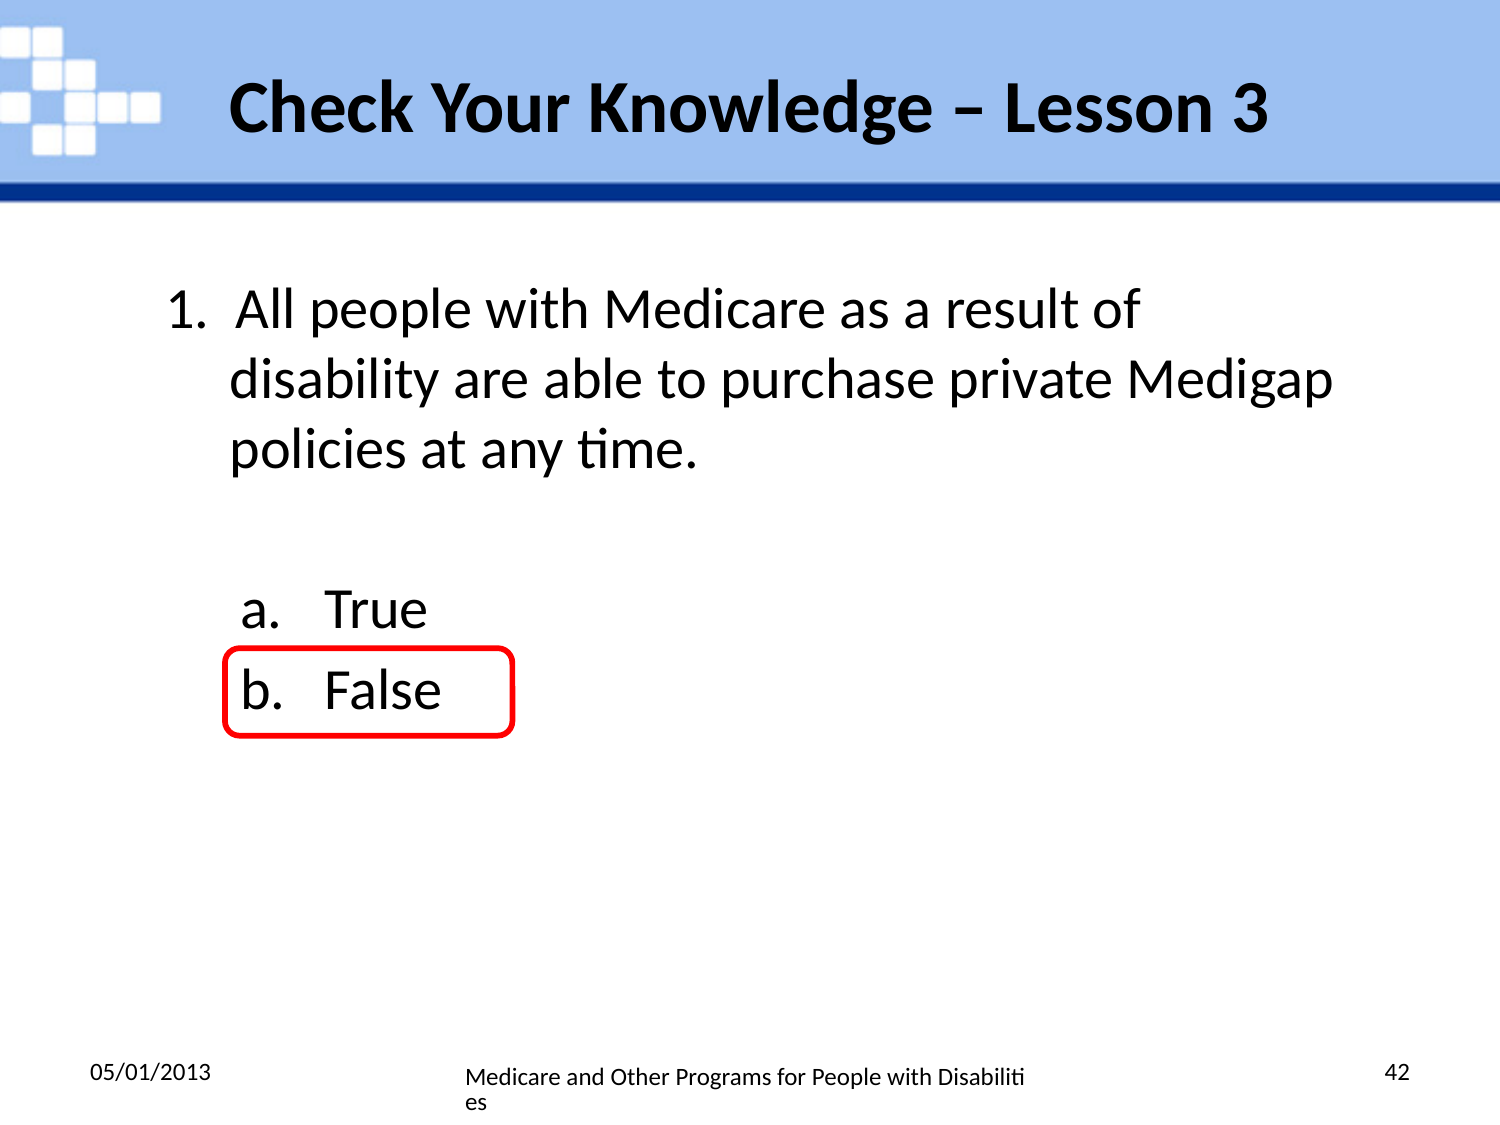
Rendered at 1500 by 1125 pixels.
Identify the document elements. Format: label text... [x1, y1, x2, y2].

slide_number 42 [1074, 1040, 1425, 1100]
list 1. All people with Medicare as a result of disability are able to purchase private Medigap policies at any time. True False [150, 262, 1350, 1005]
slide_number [75, 1040, 425, 1100]
title Check Your Knowledge – Lesson 3 [75, 12, 1425, 193]
text_box [222, 646, 515, 738]
footer Medicare and Other Programs for People with Disabilities [450, 1050, 1050, 1100]
picture [0, 0, 1500, 1125]
